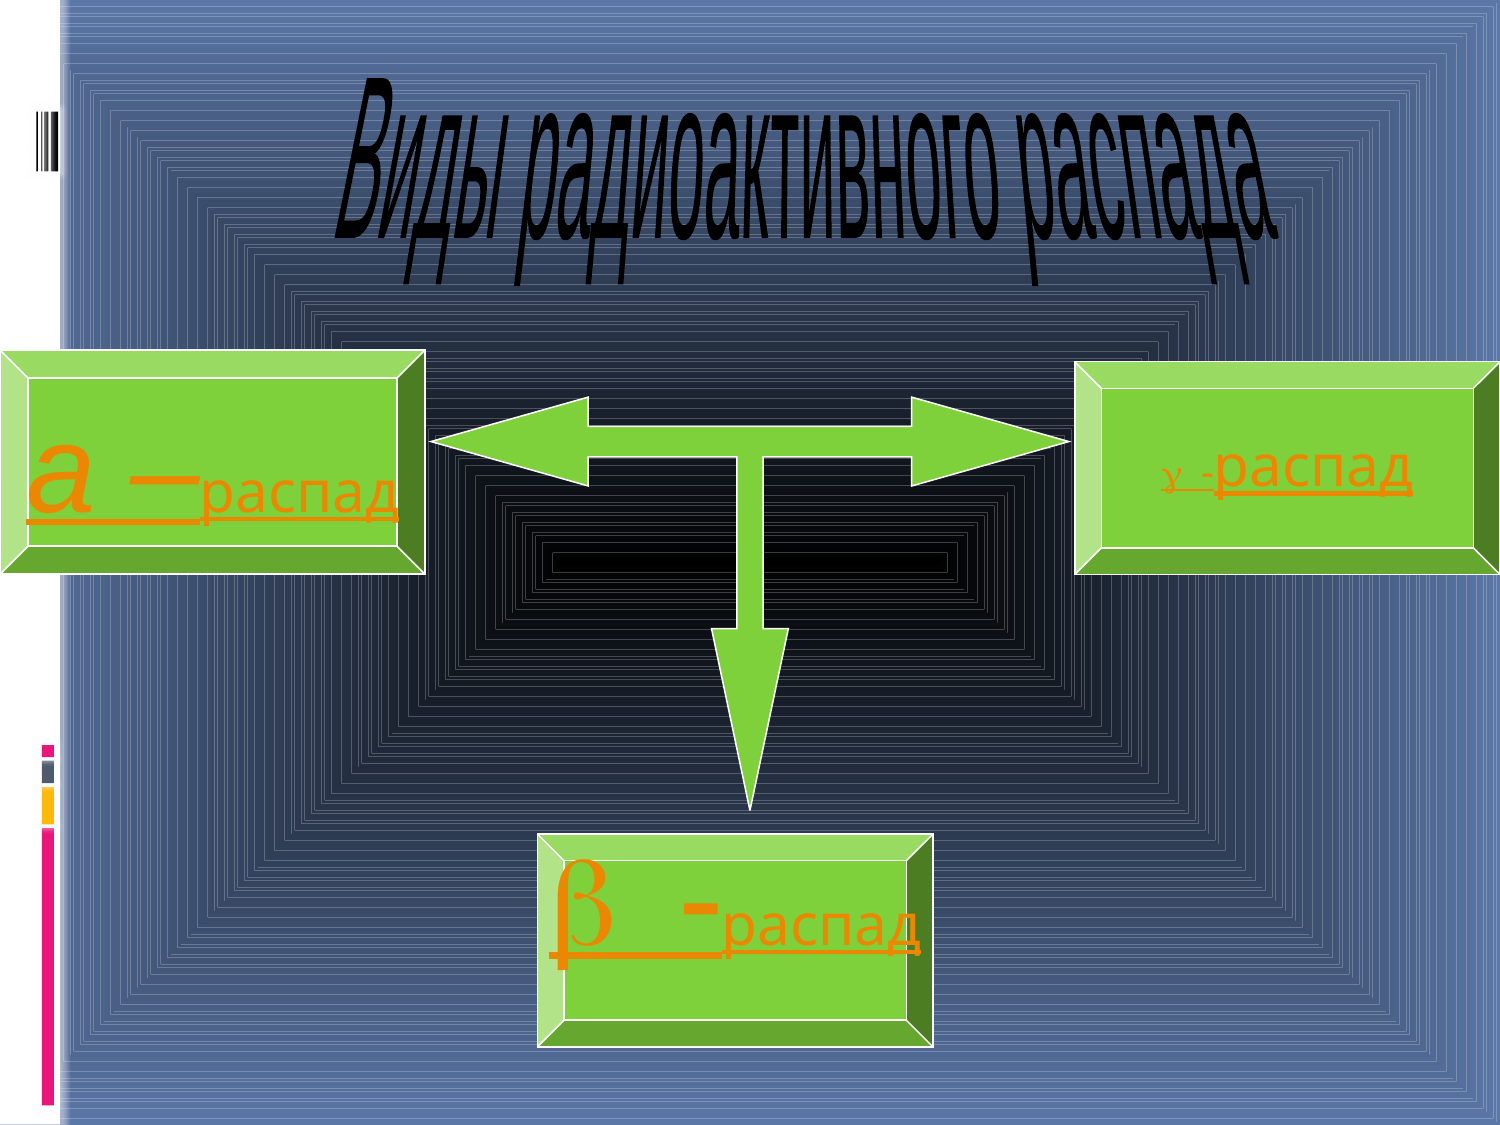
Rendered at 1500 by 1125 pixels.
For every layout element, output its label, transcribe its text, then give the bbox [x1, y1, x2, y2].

text_box b -распад [537, 834, 934, 1047]
text_box a –распад [0, 350, 426, 575]
text_box  -распад [1074, 361, 1500, 575]
text_box [431, 397, 1069, 811]
